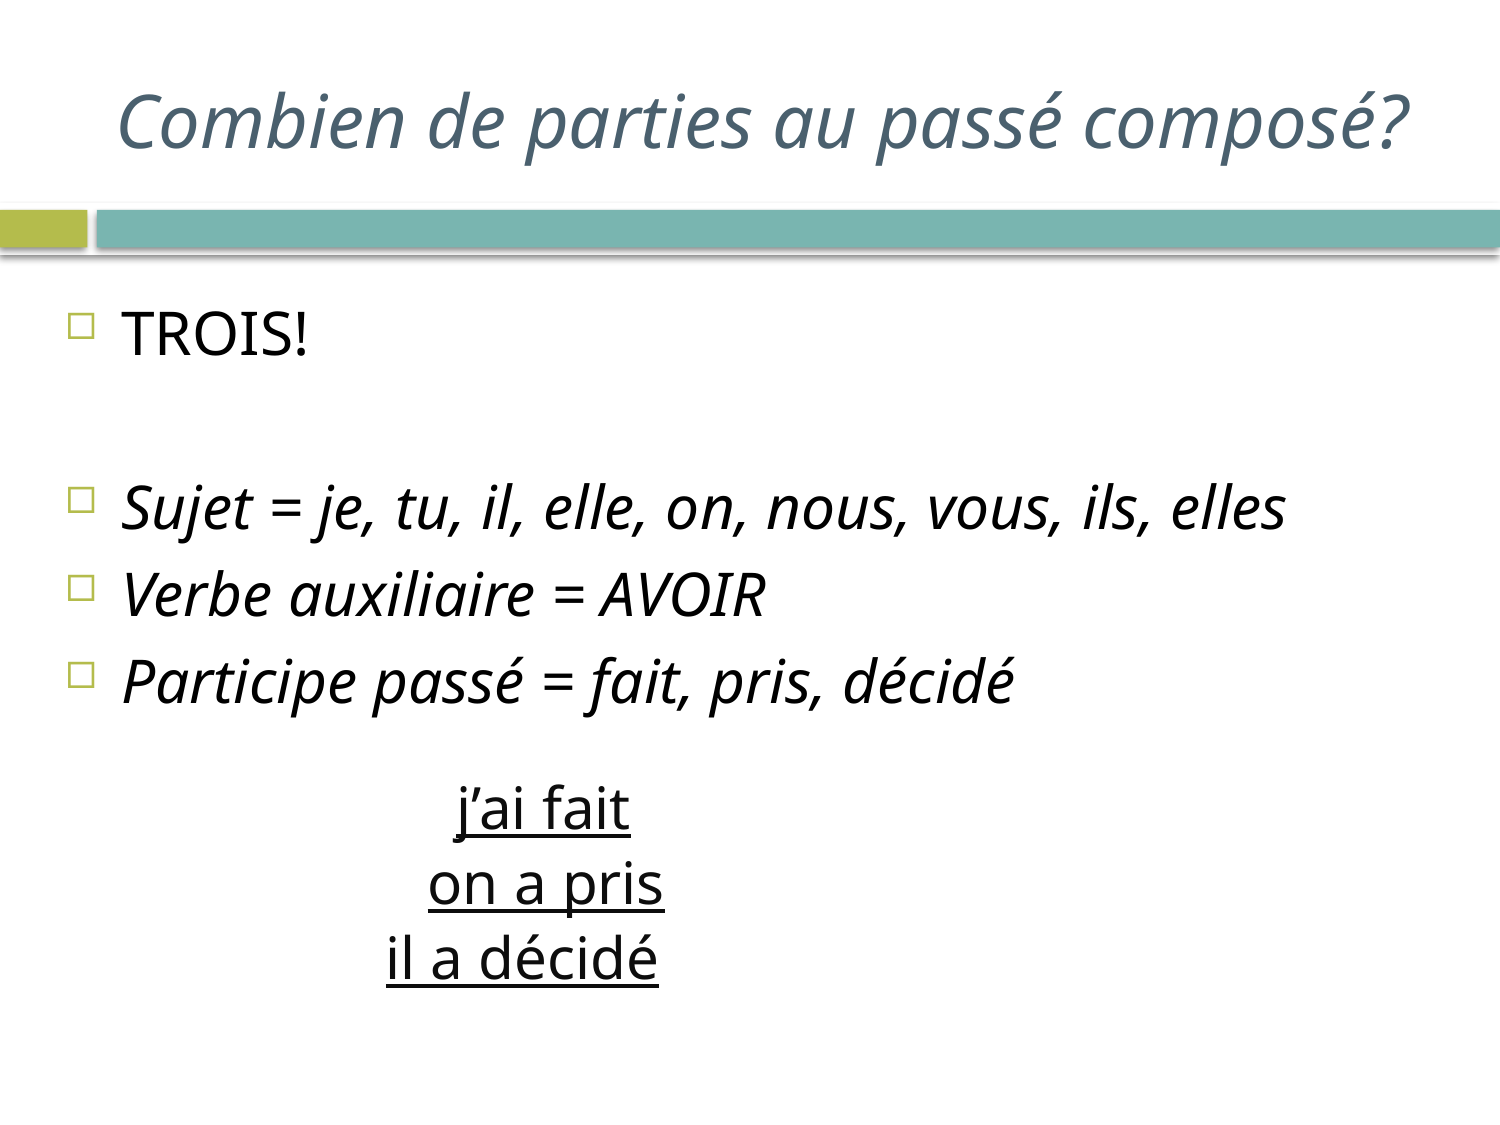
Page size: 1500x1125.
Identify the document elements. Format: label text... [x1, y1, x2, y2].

list TROIS! Sujet = je, tu, il, elle, on, nous, vous, ils, elles Verbe auxiliaire = AVOIR Participe passé = fait, pris, décidé [50, 287, 1458, 1000]
title Combien de parties au passé composé? [100, 37, 1438, 200]
text_box on a pris [373, 848, 719, 914]
text_box il a décidé [368, 923, 677, 989]
text_box j’ai fait [373, 773, 714, 839]
